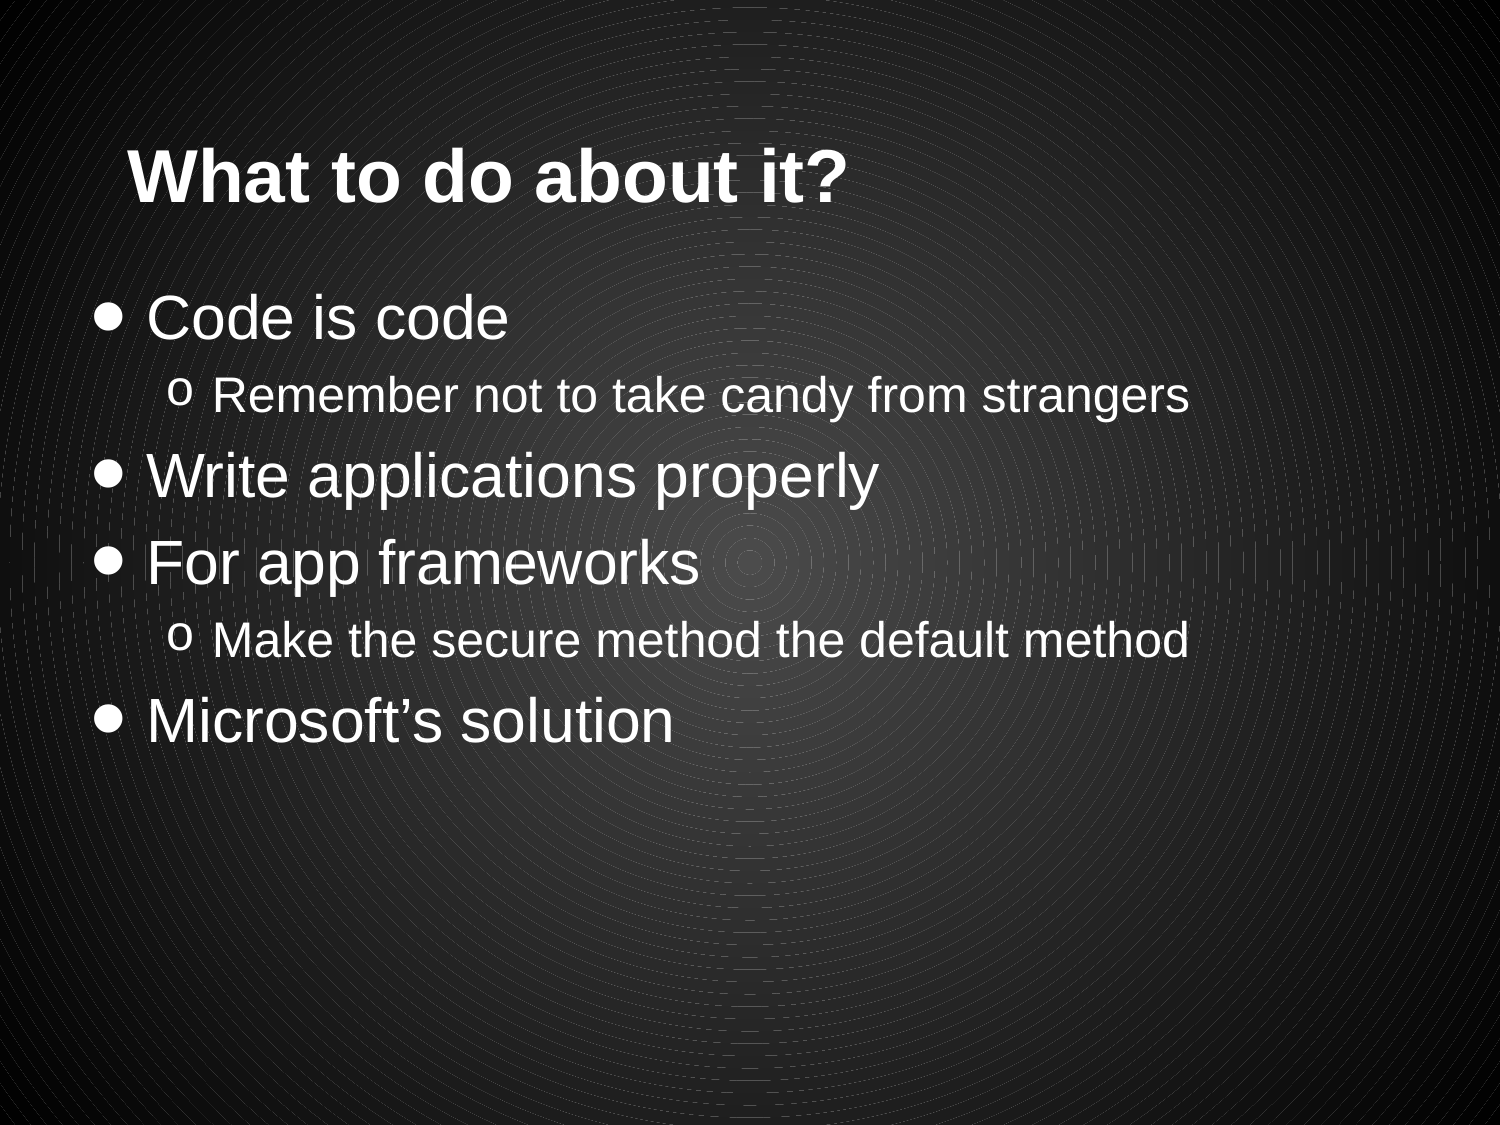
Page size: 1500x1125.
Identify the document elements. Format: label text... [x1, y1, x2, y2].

list Code is code Remember not to take candy from strangers Write applications properly For app frameworks Make the secure method the default method Microsoft’s solution [75, 262, 1425, 1078]
title What to do about it? [75, 45, 1425, 233]
